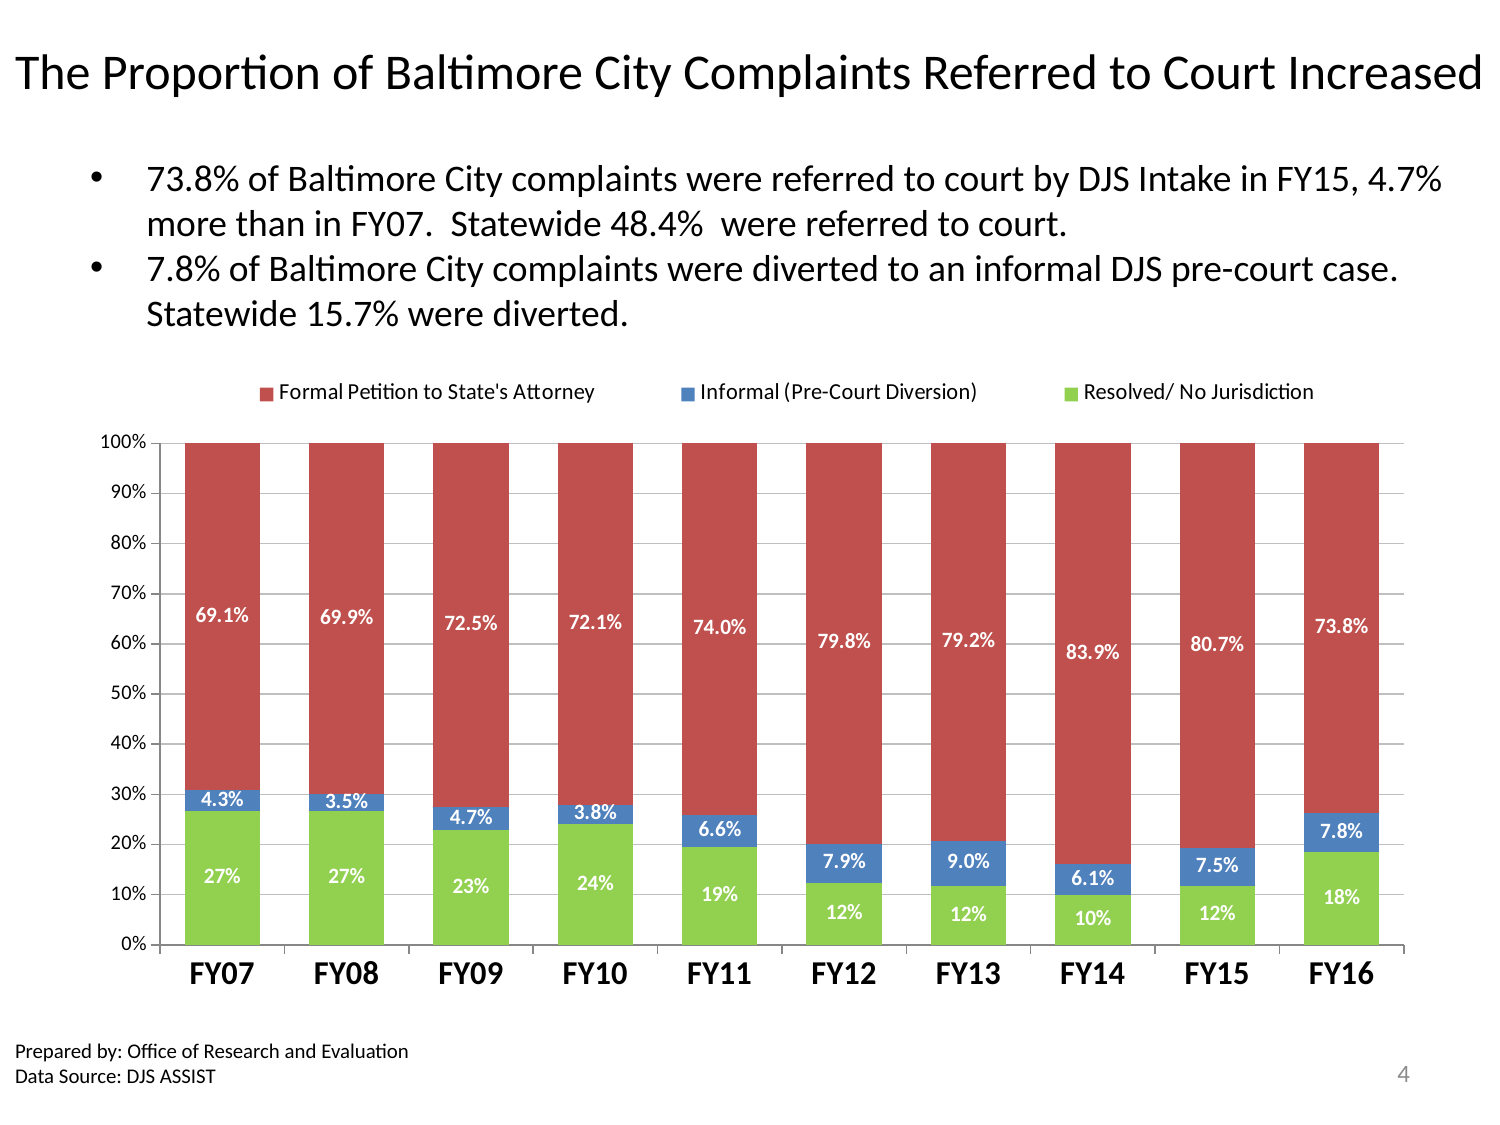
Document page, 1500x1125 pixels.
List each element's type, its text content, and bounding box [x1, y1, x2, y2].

chart [99, 337, 1426, 1025]
title The Proportion of Baltimore City Complaints Referred to Court Increased [0, 27, 1500, 113]
footer Prepared by: Office of Research and Evaluation Data Source: DJS ASSIST [0, 1023, 438, 1102]
slide_number 4 [1074, 1042, 1425, 1103]
text_box 73.8% of Baltimore City complaints were referred to court by DJS Intake in FY15, 4.7% more than in FY07. Statewide 48.4% were referred to court. 7.8% of Baltimore City complaints were diverted to an informal DJS pre-court case. Statewide 15.7% were diverted. [75, 112, 1463, 375]
